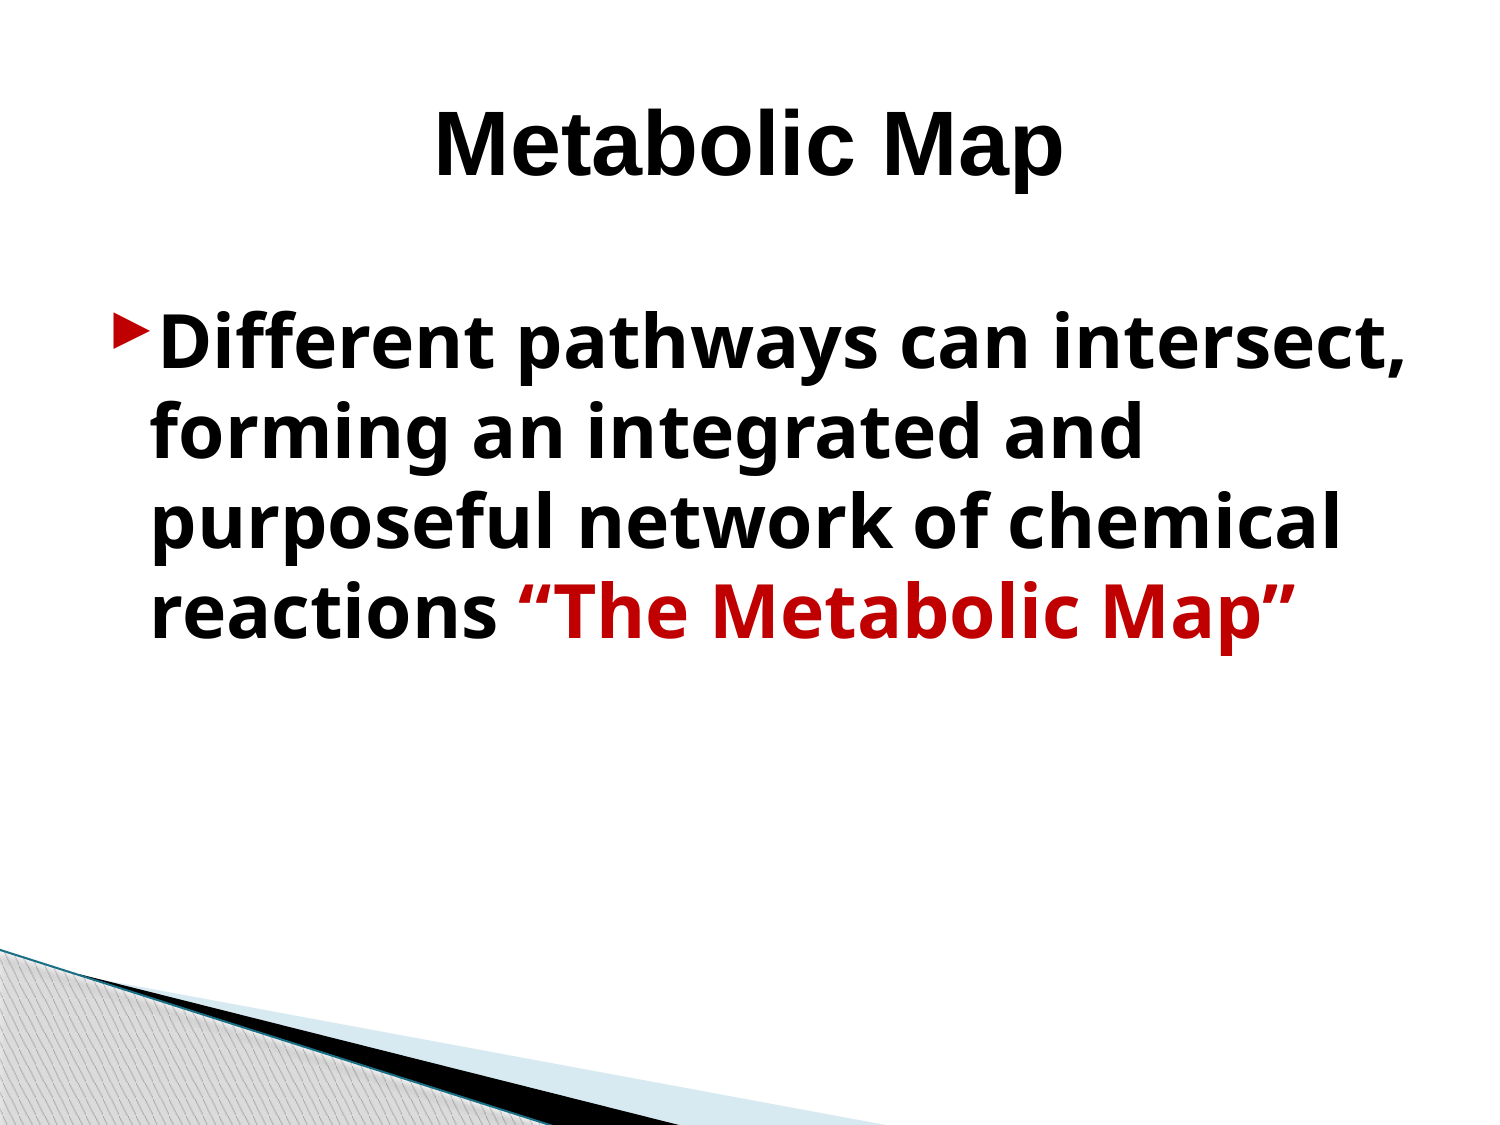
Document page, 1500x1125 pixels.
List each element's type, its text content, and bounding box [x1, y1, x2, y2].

list Different pathways can intersect, forming an integrated and purposeful network of chemical reactions “The Metabolic Map” [74, 187, 1451, 1001]
title Metabolic Map [75, 45, 1425, 233]
